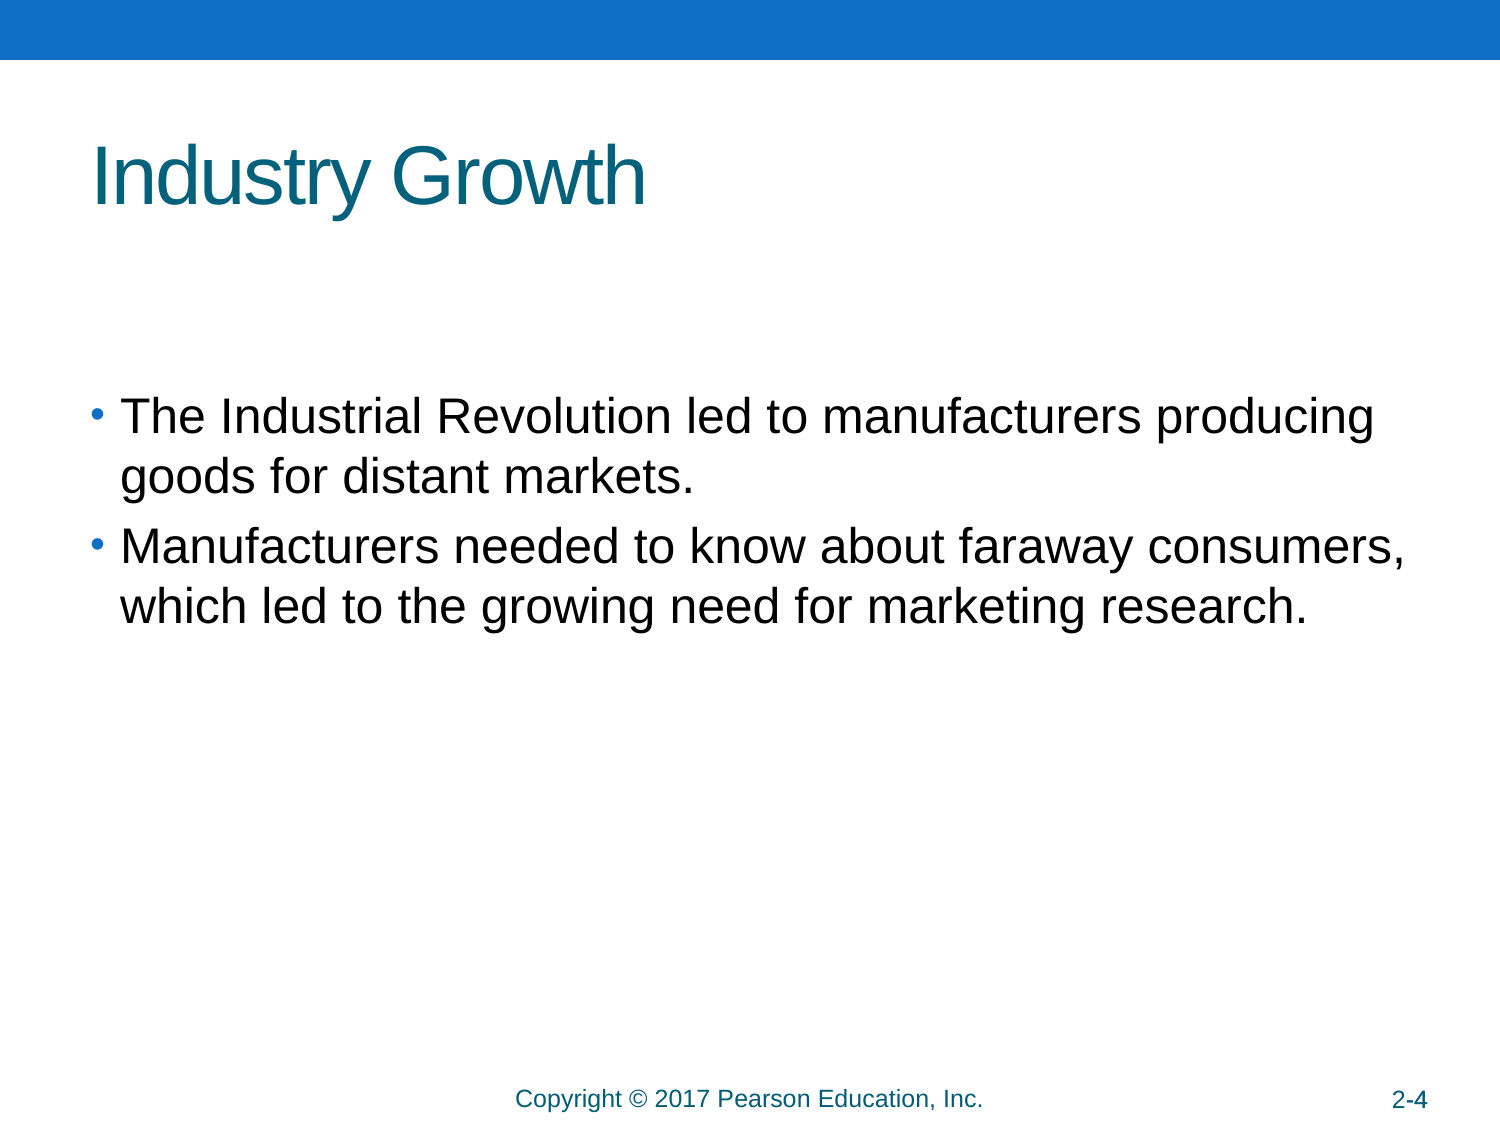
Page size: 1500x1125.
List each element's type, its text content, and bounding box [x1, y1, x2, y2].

list The Industrial Revolution led to manufacturers producing goods for distant markets. Manufacturers needed to know about faraway consumers, which led to the growing need for marketing research. [75, 376, 1425, 1125]
title Industry Growth [75, 90, 1425, 253]
